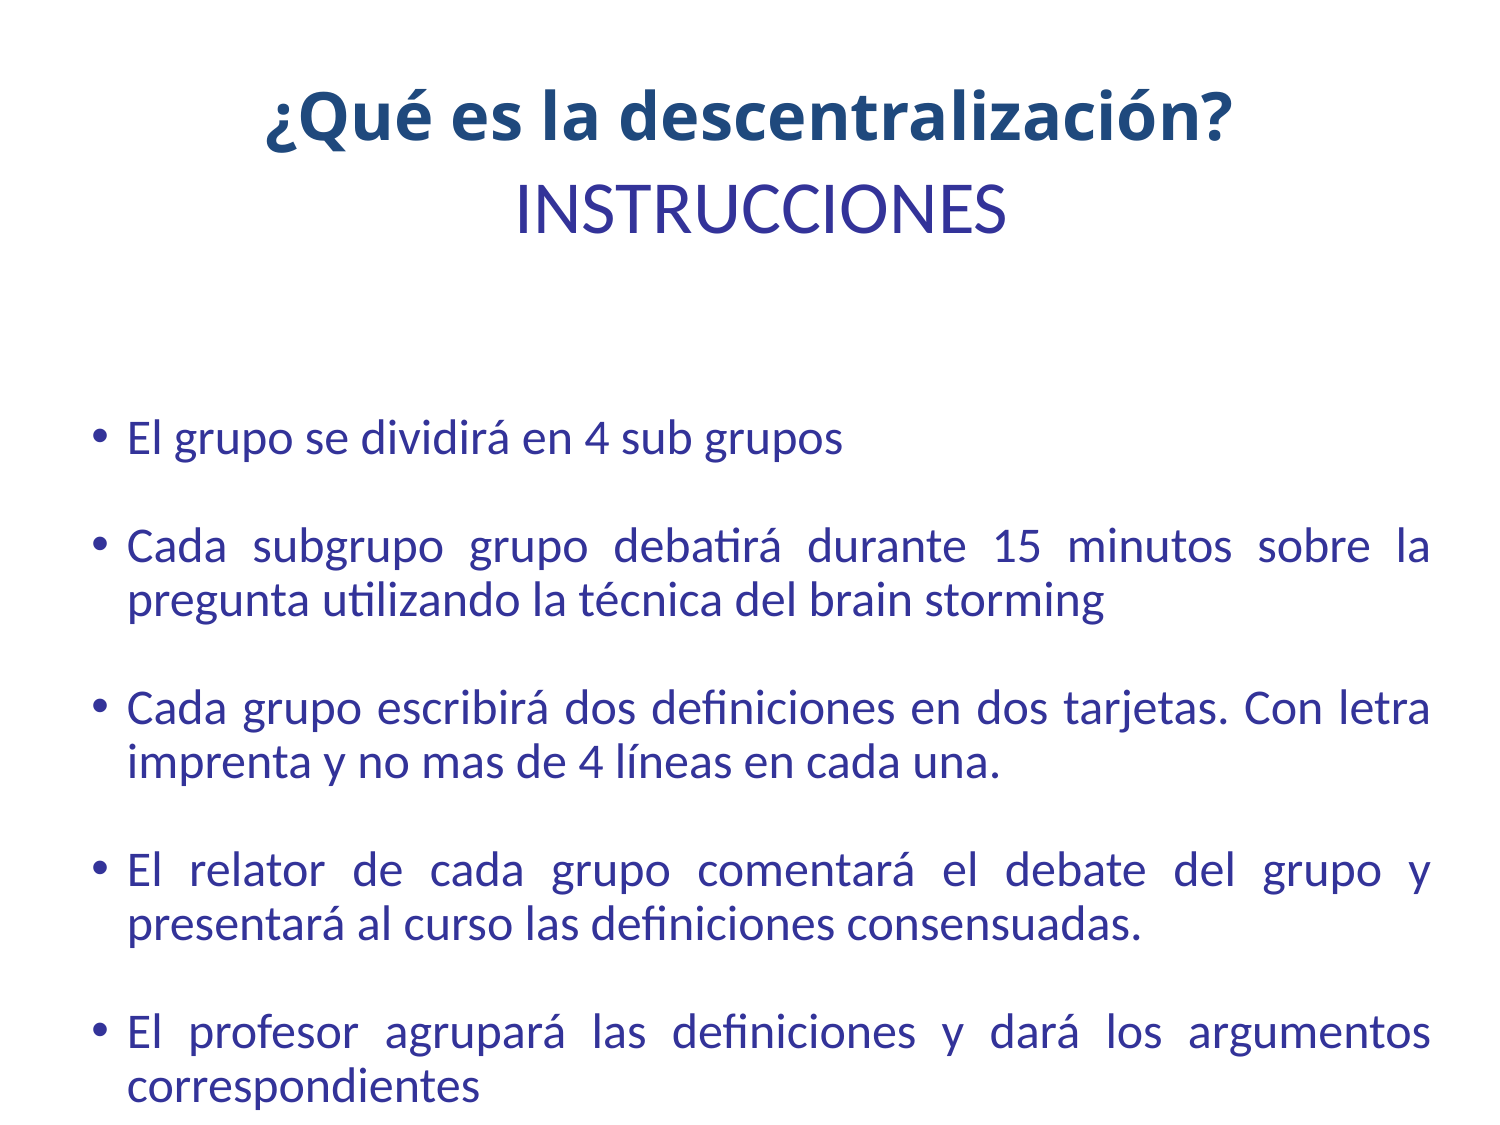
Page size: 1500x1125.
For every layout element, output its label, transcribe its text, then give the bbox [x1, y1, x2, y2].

text_box INSTRUCCIONES El grupo se dividirá en 4 sub grupos Cada subgrupo grupo debatirá durante 15 minutos sobre la pregunta utilizando la técnica del brain storming Cada grupo escribirá dos definiciones en dos tarjetas. Con letra imprenta y no mas de 4 líneas en cada una. El relator de cada grupo comentará el debate del grupo y presentará al curso las definiciones consensuadas. El profesor agrupará las definiciones y dará los argumentos correspondientes [76, 160, 1447, 1121]
text_box ¿Qué es la descentralización? [0, 66, 1500, 161]
